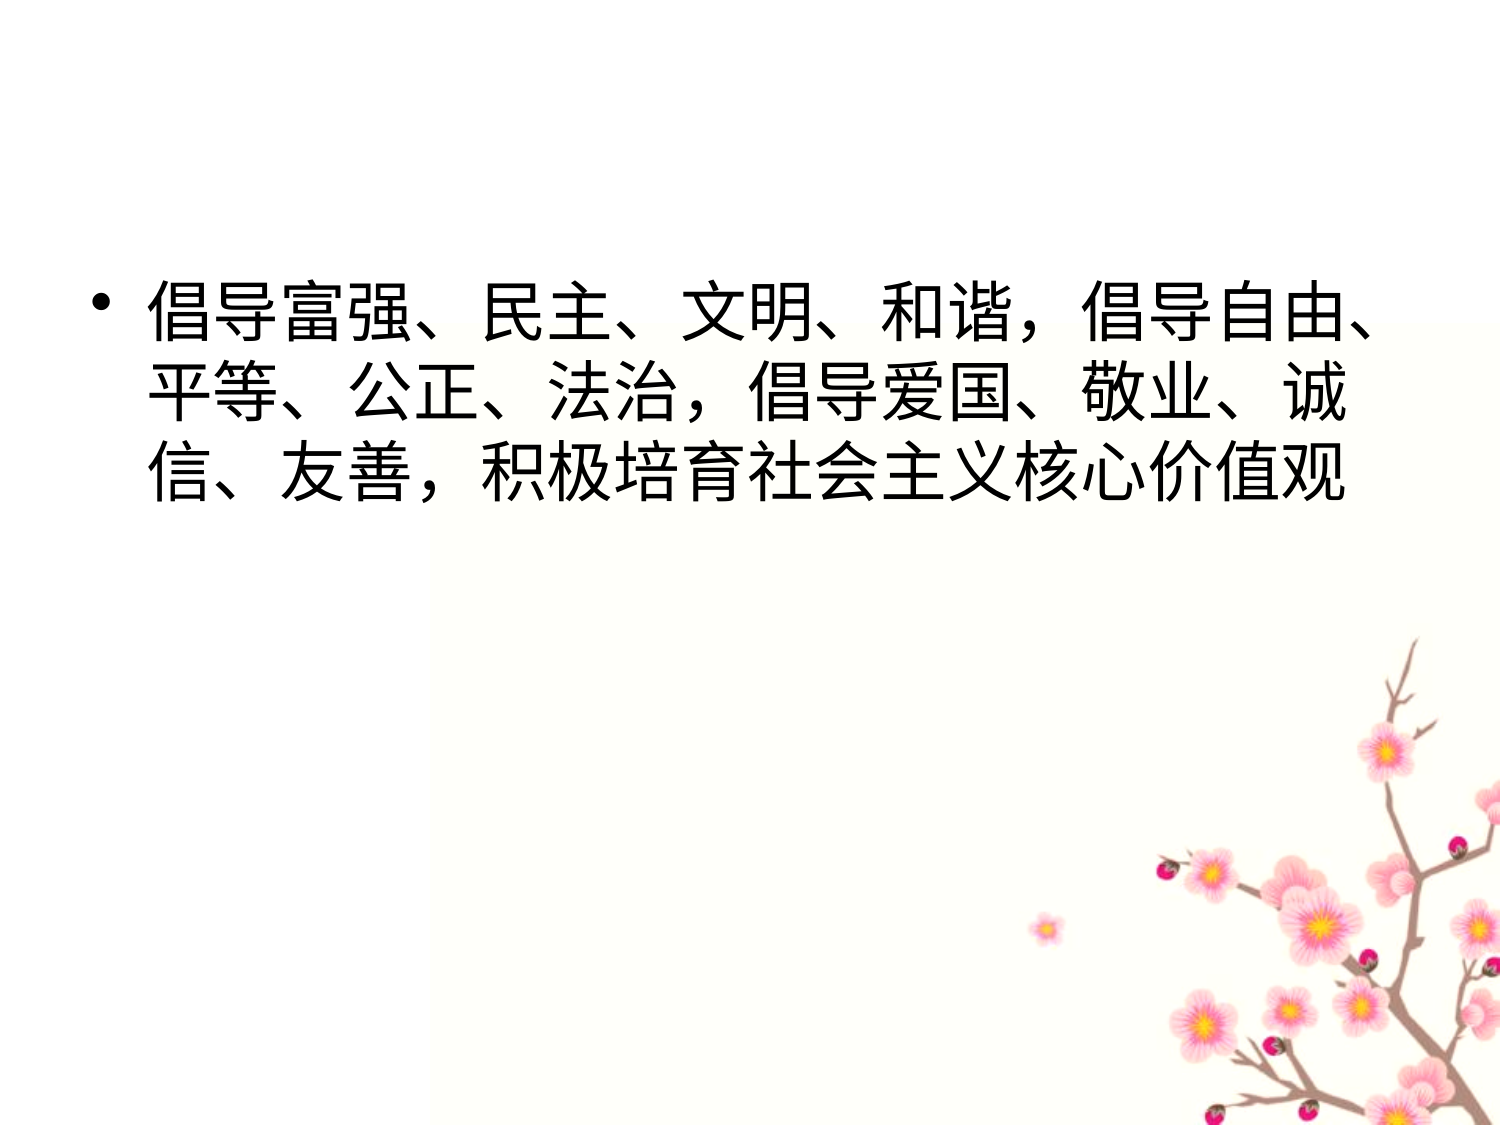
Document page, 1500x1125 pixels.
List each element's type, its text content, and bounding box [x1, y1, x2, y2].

picture [430, 323, 1500, 1125]
list 倡导富强、民主、文明、和谐，倡导自由、平等、公正、法治，倡导爱国、敬业、诚信、友善，积极培育社会主义核心价值观 [75, 262, 1425, 1005]
